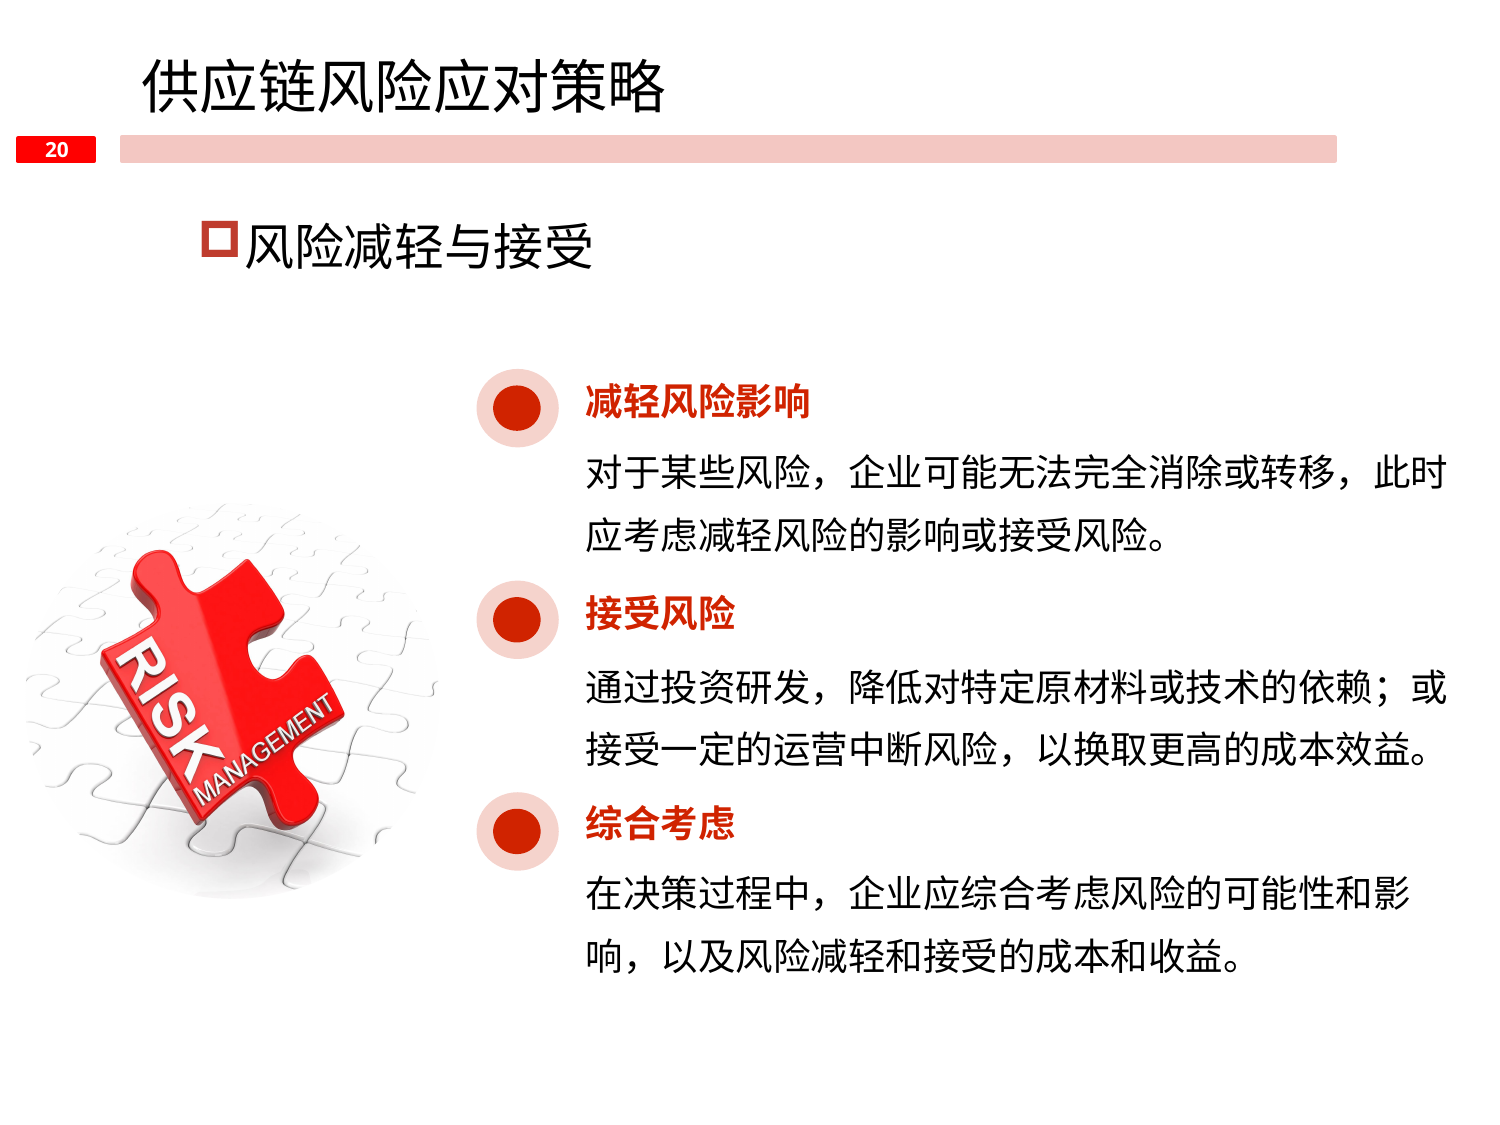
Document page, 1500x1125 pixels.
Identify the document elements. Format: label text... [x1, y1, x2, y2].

text_box 通过投资研发，降低对特定原材料或技术的依赖；或接受一定的运营中断风险，以换取更高的成本效益。 [570, 630, 1459, 752]
picture [24, 503, 440, 900]
text_box [476, 580, 559, 659]
text_box [476, 368, 559, 448]
text_box [17, 129, 97, 189]
text_box [493, 808, 541, 855]
text_box [476, 792, 559, 871]
text_box 对于某些风险，企业可能无法完全消除或转移，此时应考虑减轻风险的影响或接受风险。 [570, 415, 1459, 537]
text_box 综合考虑 [570, 769, 1459, 837]
text_box 在决策过程中，企业应综合考虑风险的可能性和影响，以及风险减轻和接受的成本和收益。 [570, 837, 1459, 959]
text_box [493, 385, 541, 431]
text_box 减轻风险影响 [570, 344, 1459, 415]
text_box 接受风险 [570, 555, 1459, 630]
text_box 风险减轻与接受 [182, 207, 1168, 302]
text_box 供应链风险应对策略 [127, 42, 682, 128]
text_box [493, 597, 541, 643]
